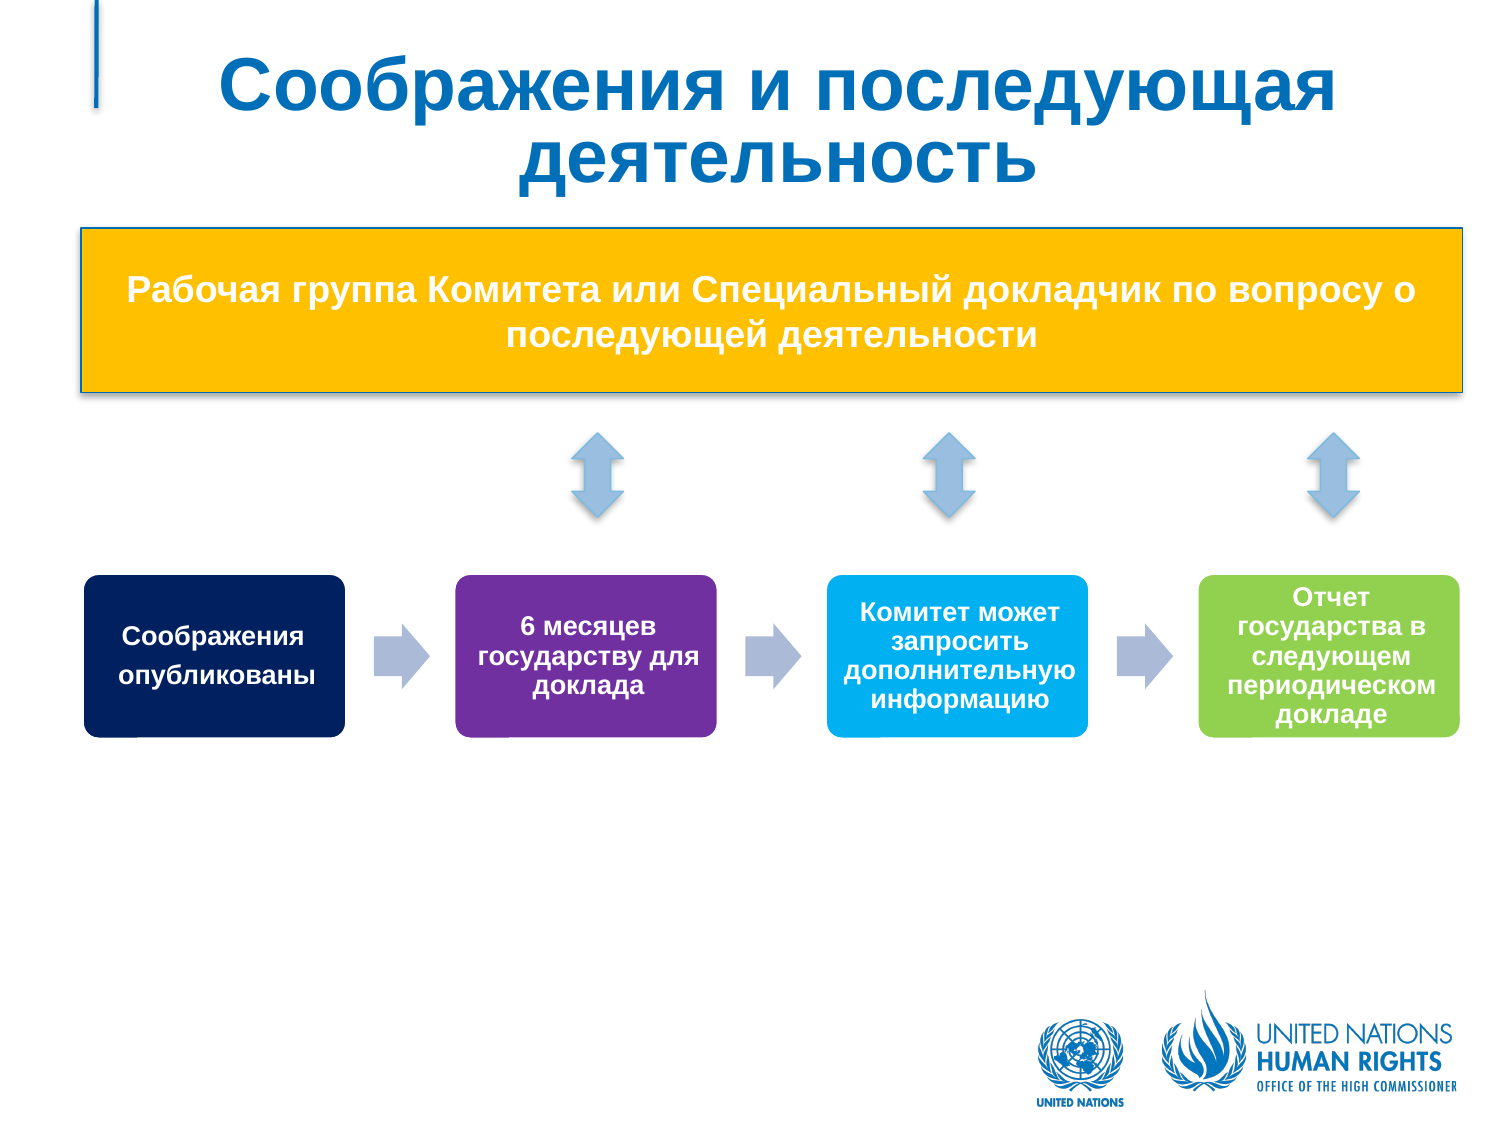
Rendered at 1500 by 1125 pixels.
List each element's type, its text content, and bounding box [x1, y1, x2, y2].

title Соображения и последующая деятельность [121, 45, 1437, 224]
text_box Рабочая группа Комитета или Специальный докладчик по вопросу о последующей деятельности [80, 227, 1463, 284]
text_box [80, 284, 1463, 1029]
picture [1037, 1029, 1457, 1107]
